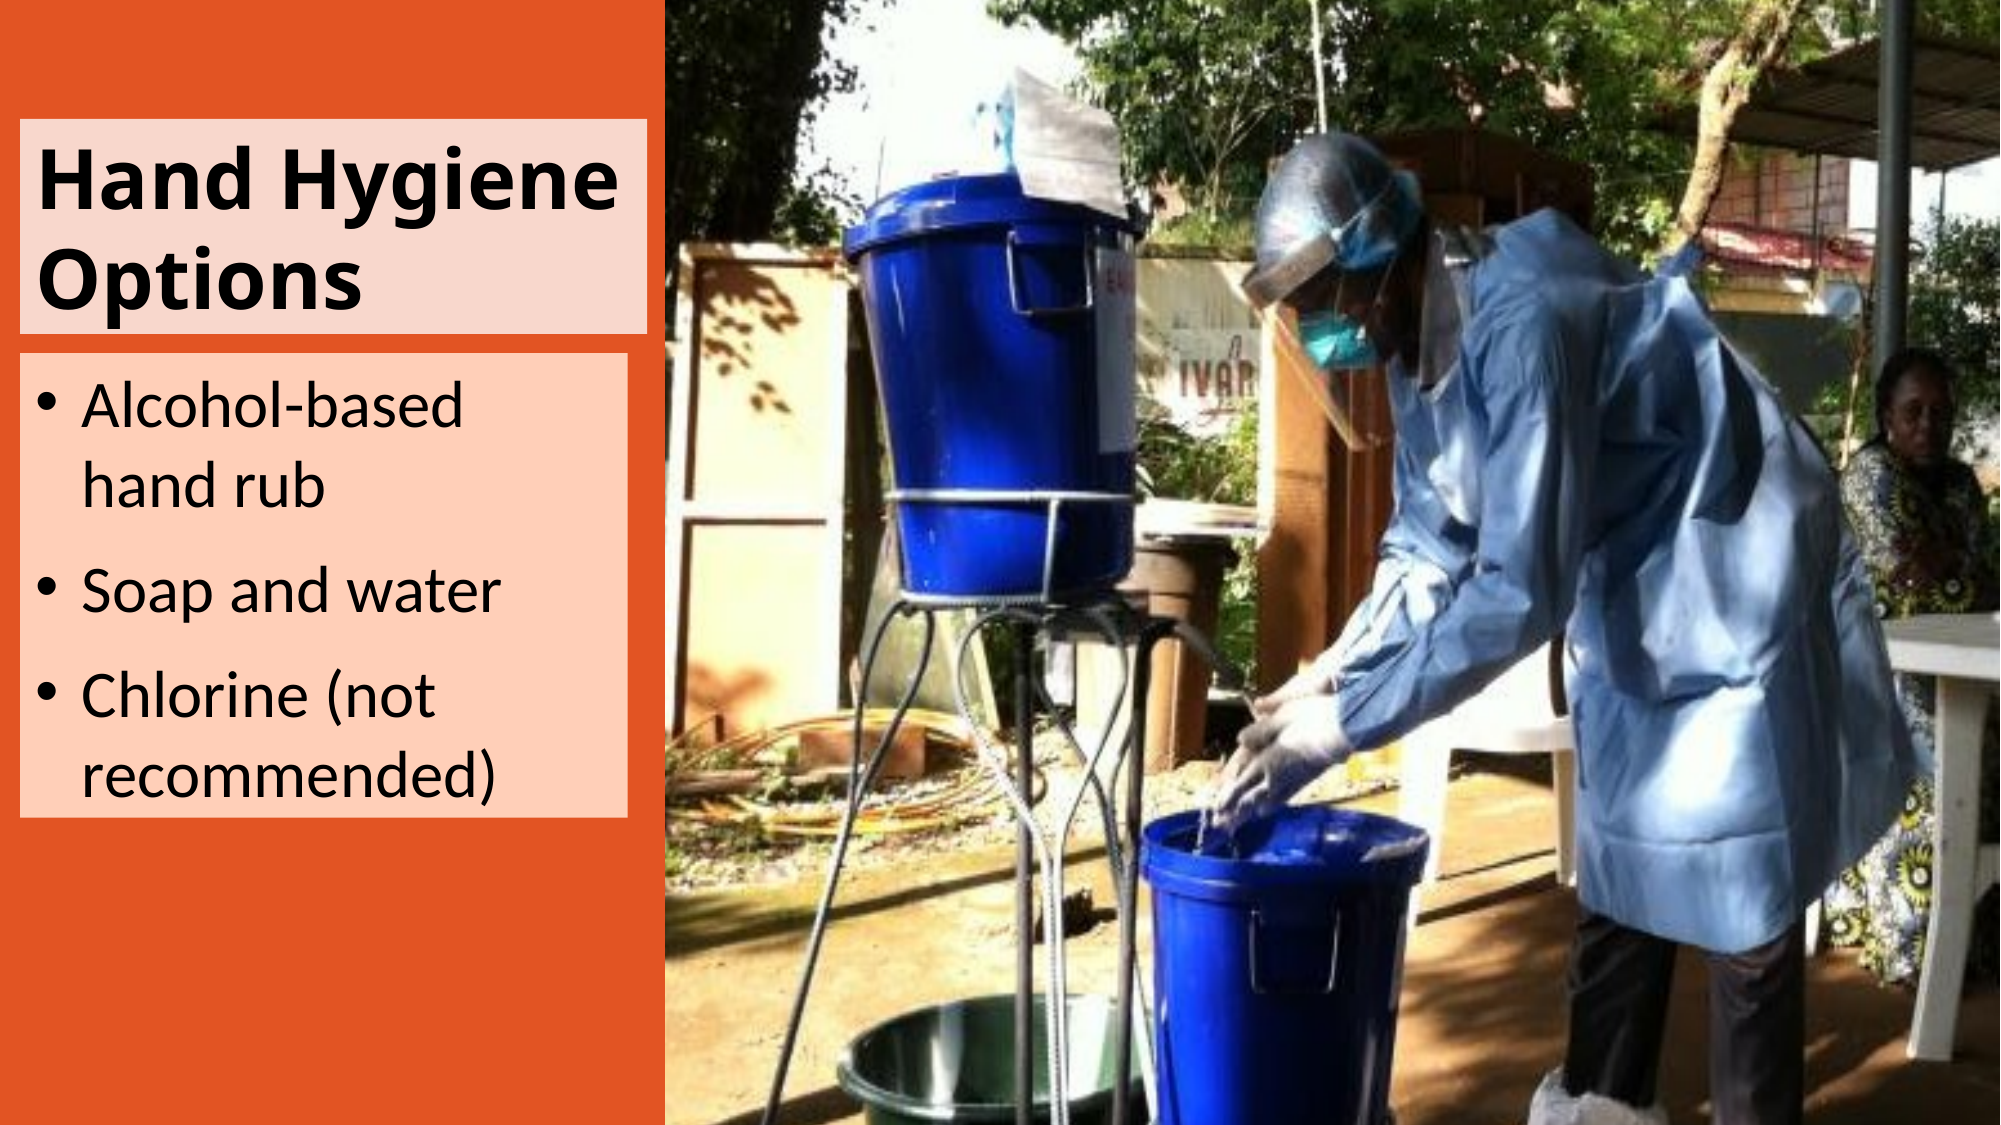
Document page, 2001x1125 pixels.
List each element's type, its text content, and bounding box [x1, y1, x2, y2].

text_box Alcohol-based hand rub Soap and water Chlorine (not recommended) [20, 353, 628, 818]
picture [664, 0, 2000, 1125]
title Hand Hygiene Options [20, 118, 648, 334]
